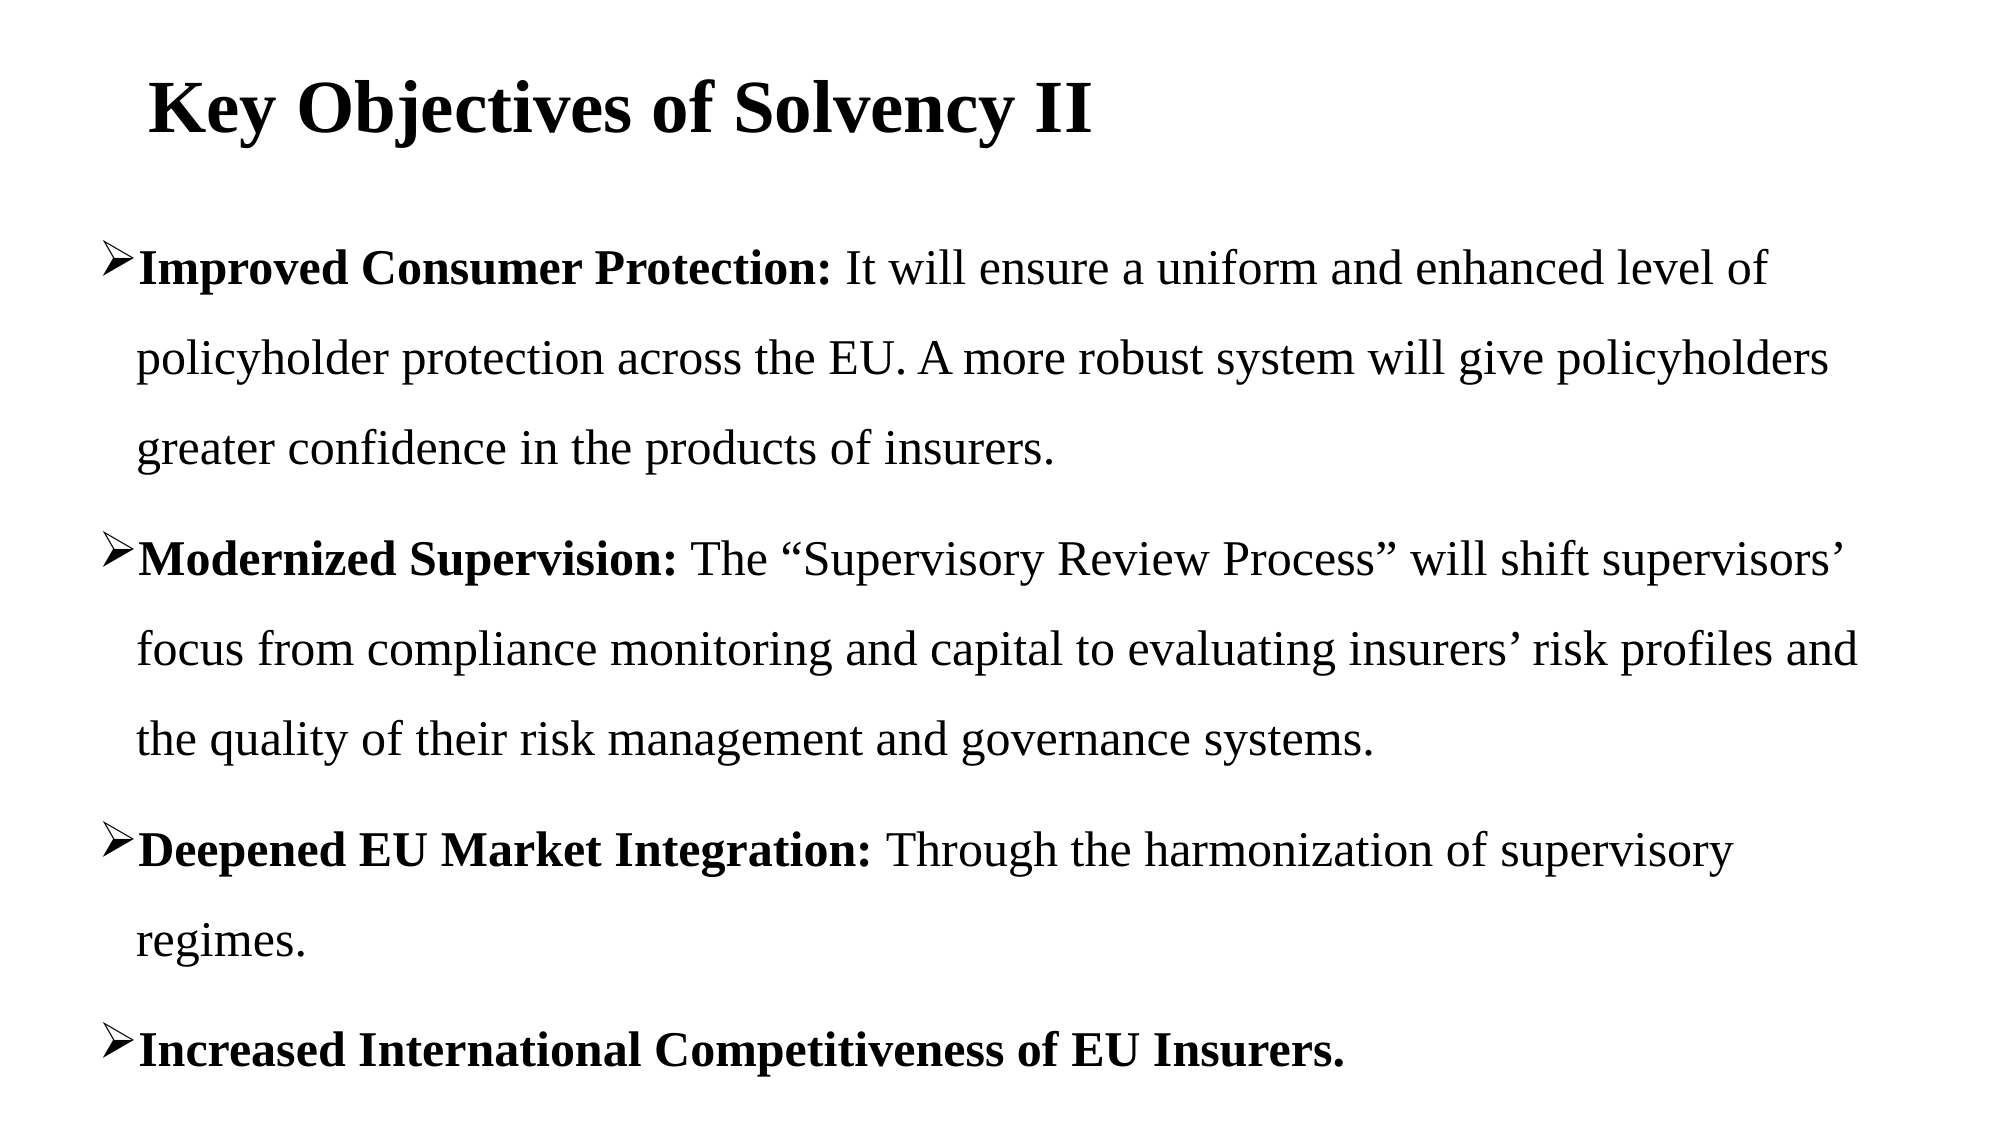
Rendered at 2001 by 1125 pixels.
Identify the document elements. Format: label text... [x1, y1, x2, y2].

list Improved Consumer Protection: It will ensure a uniform and enhanced level of policyholder protection across the EU. A more robust system will give policyholders greater confidence in the products of insurers. Modernized Supervision: The “Supervisory Review Process” will shift supervisors’ focus from compliance monitoring and capital to evaluating insurers’ risk profiles and the quality of their risk management and governance systems. Deepened EU Market Integration: Through the harmonization of supervisory regimes. Increased International Competitiveness of EU Insurers. [83, 196, 1928, 952]
title Key Objectives of Solvency II [133, 34, 1544, 183]
